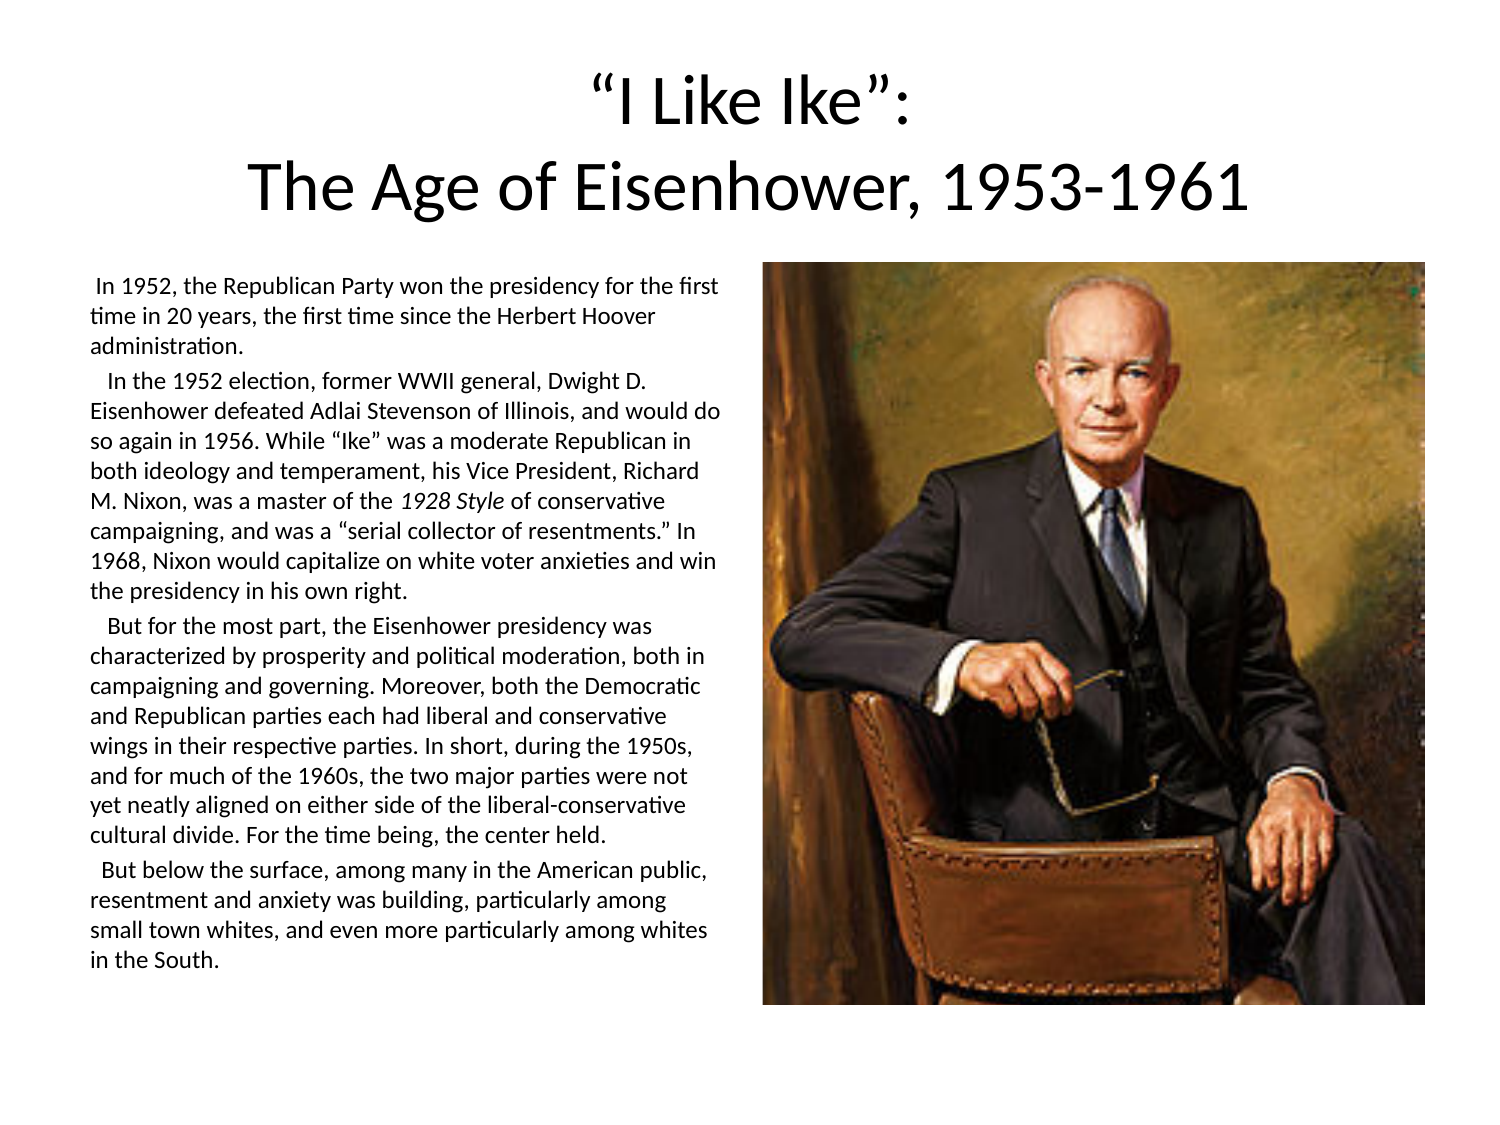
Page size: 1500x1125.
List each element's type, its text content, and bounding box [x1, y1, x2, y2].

title “I Like Ike”: The Age of Eisenhower, 1953-1961 [75, 45, 1425, 233]
list In 1952, the Republican Party won the presidency for the first time in 20 years, the first time since the Herbert Hoover administration. In the 1952 election, former WWII general, Dwight D. Eisenhower defeated Adlai Stevenson of Illinois, and would do so again in 1956. While “Ike” was a moderate Republican in both ideology and temperament, his Vice President, Richard M. Nixon, was a master of the 1928 Style of conservative campaigning, and was a “serial collector of resentments.” In 1968, Nixon would capitalize on white voter anxieties and win the presidency in his own right. But for the most part, the Eisenhower presidency was characterized by prosperity and political moderation, both in campaigning and governing. Moreover, both the Democratic and Republican parties each had liberal and conservative wings in their respective parties. In short, during the 1950s, and for much of the 1960s, the two major parties were not yet neatly aligned on either side of the liberal-conservative cultural divide. For the time being, the center held. But below the surface, among many in the American public, resentment and anxiety was building, particularly among small town whites, and even more particularly among whites in the South. [75, 262, 738, 1005]
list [762, 262, 1426, 1006]
